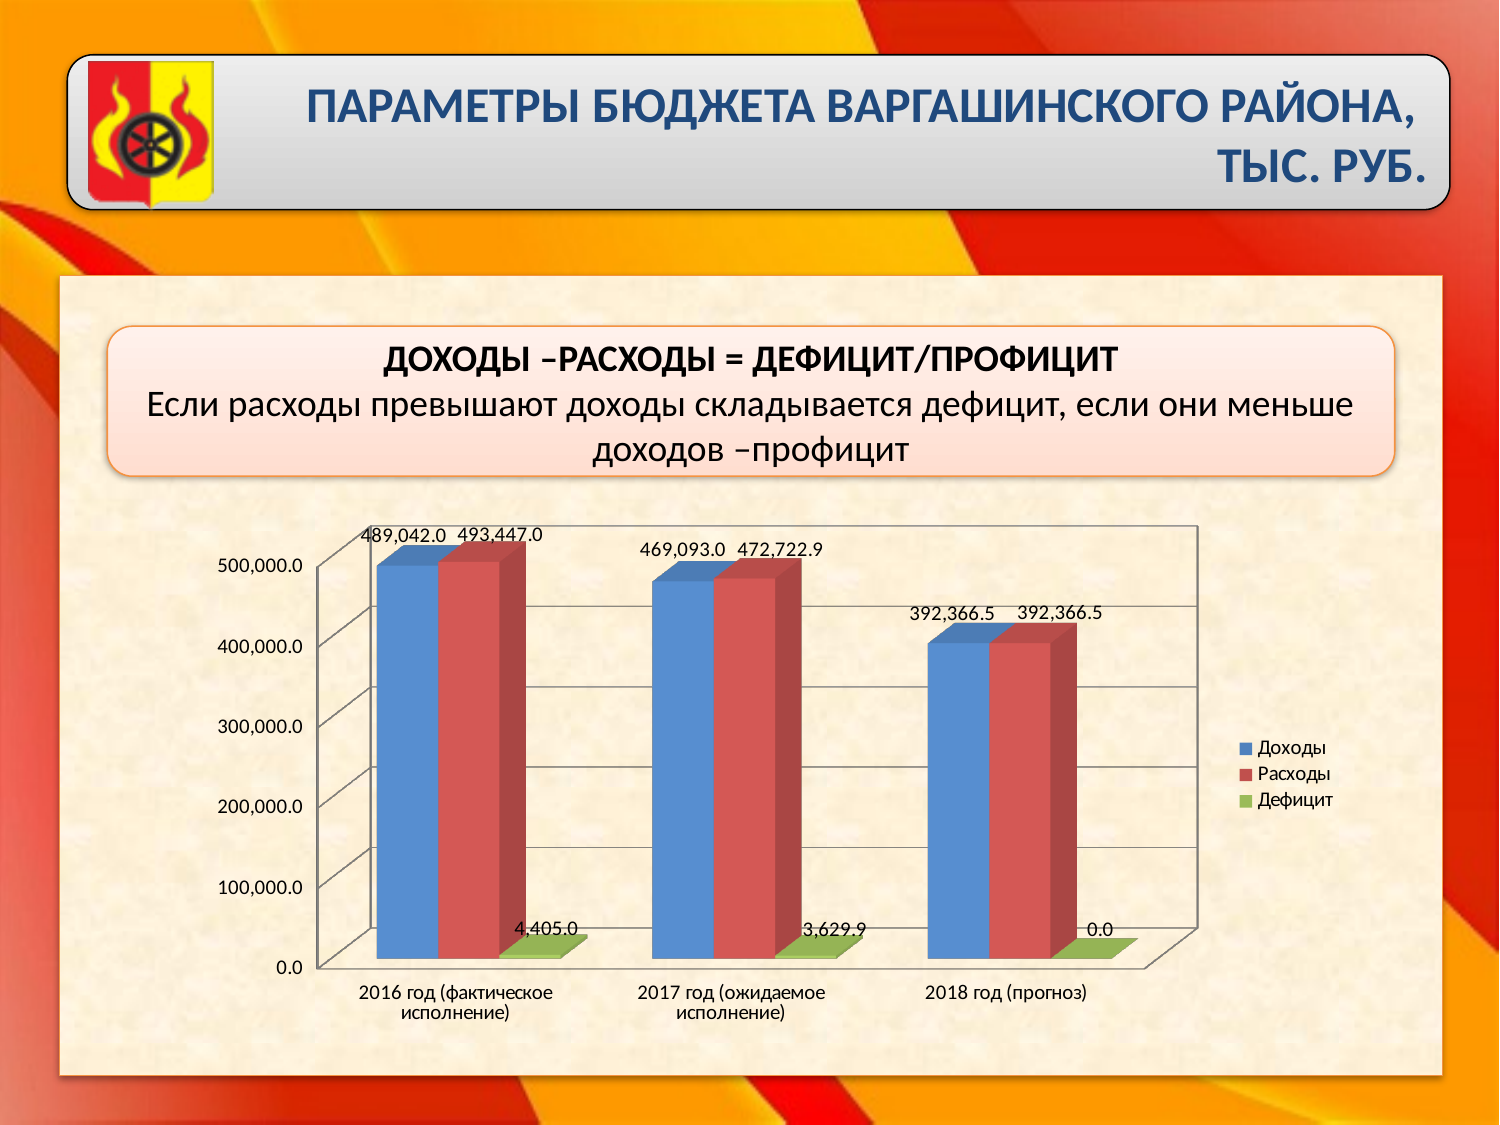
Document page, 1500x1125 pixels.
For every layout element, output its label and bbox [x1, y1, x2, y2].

chart [182, 514, 1353, 1036]
list [0, 0, 1500, 1125]
picture [88, 61, 214, 216]
